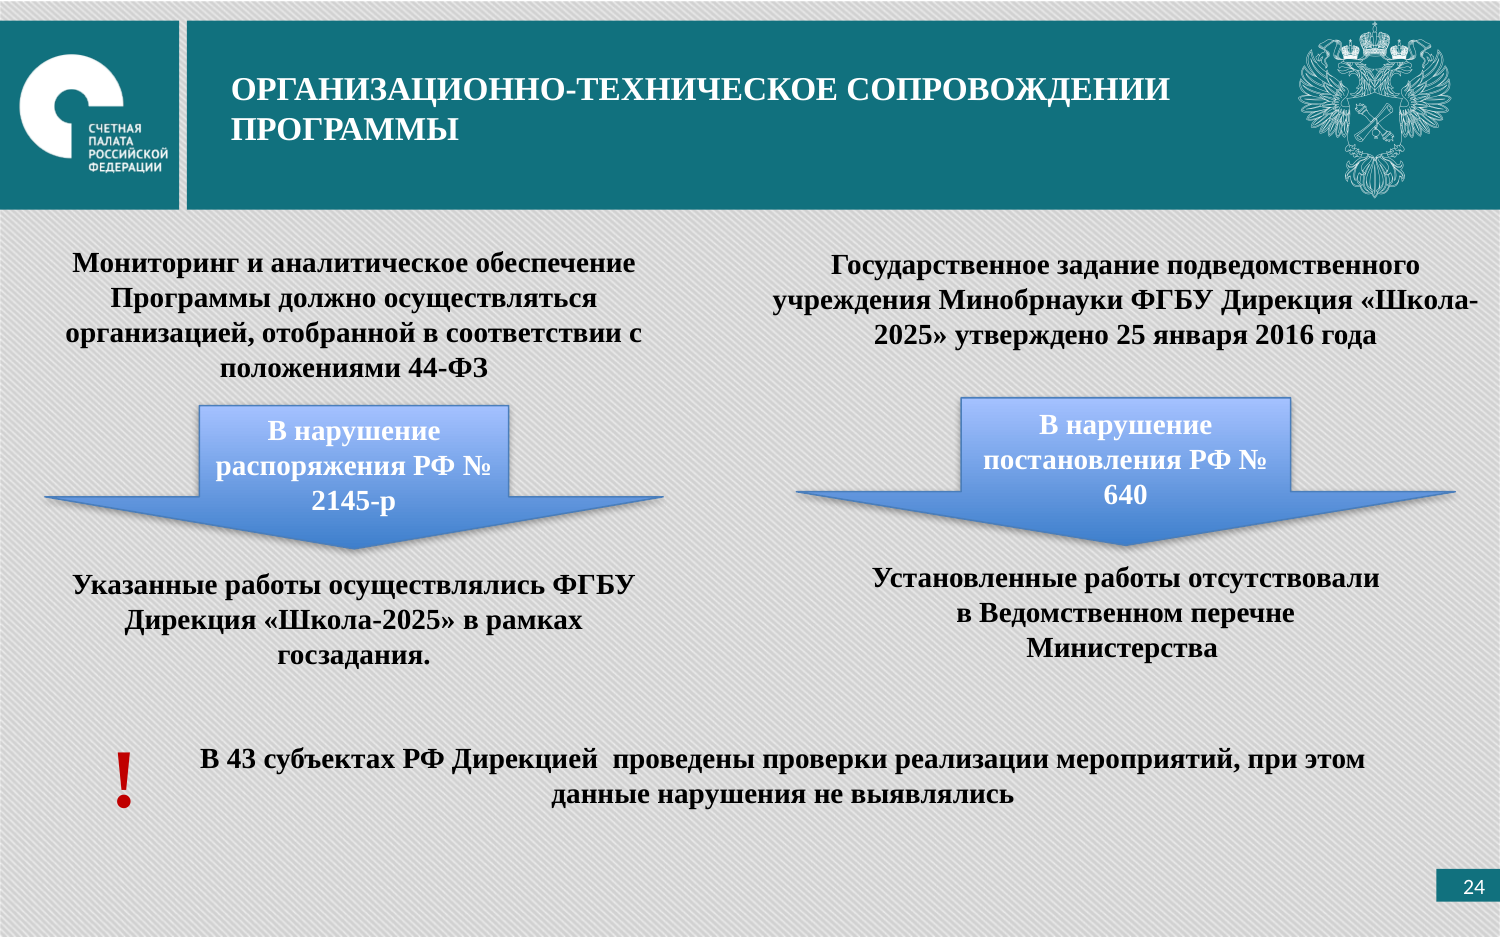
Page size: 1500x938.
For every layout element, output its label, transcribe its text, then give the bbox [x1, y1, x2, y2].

text_box Мониторинг и аналитическое обеспечение Программы должно осуществляться организацией, отобранной в соответствии с положениями 44-ФЗ [0, 235, 709, 391]
text_box В нарушение распоряжения РФ № 2145-р [44, 404, 664, 550]
text_box ОРГАНИЗАЦИОННО-ТЕХНИЧЕСКОЕ СОПРОВОЖДЕНИИ ПРОГРАММЫ [216, 60, 1240, 155]
text_box Установленные работы отсутствовали в Ведомственном перечне Министерства [846, 550, 1406, 671]
picture [0, 1, 1500, 937]
text_box ! [55, 717, 193, 832]
text_box В 43 субъектах РФ Дирекцией проведены проверки реализации мероприятий, при этом данные нарушения не выявлялись [148, 732, 1418, 817]
text_box В нарушение постановления РФ № 640 [795, 396, 1457, 547]
text_box Указанные работы осуществлялись ФГБУ Дирекция «Школа-2025» в рамках госзадания. [55, 558, 653, 678]
text_box Государственное задание подведомственного учреждения Минобрнауки ФГБУ Дирекция «Школа-2025» утверждено 25 января 2016 года [751, 237, 1500, 358]
